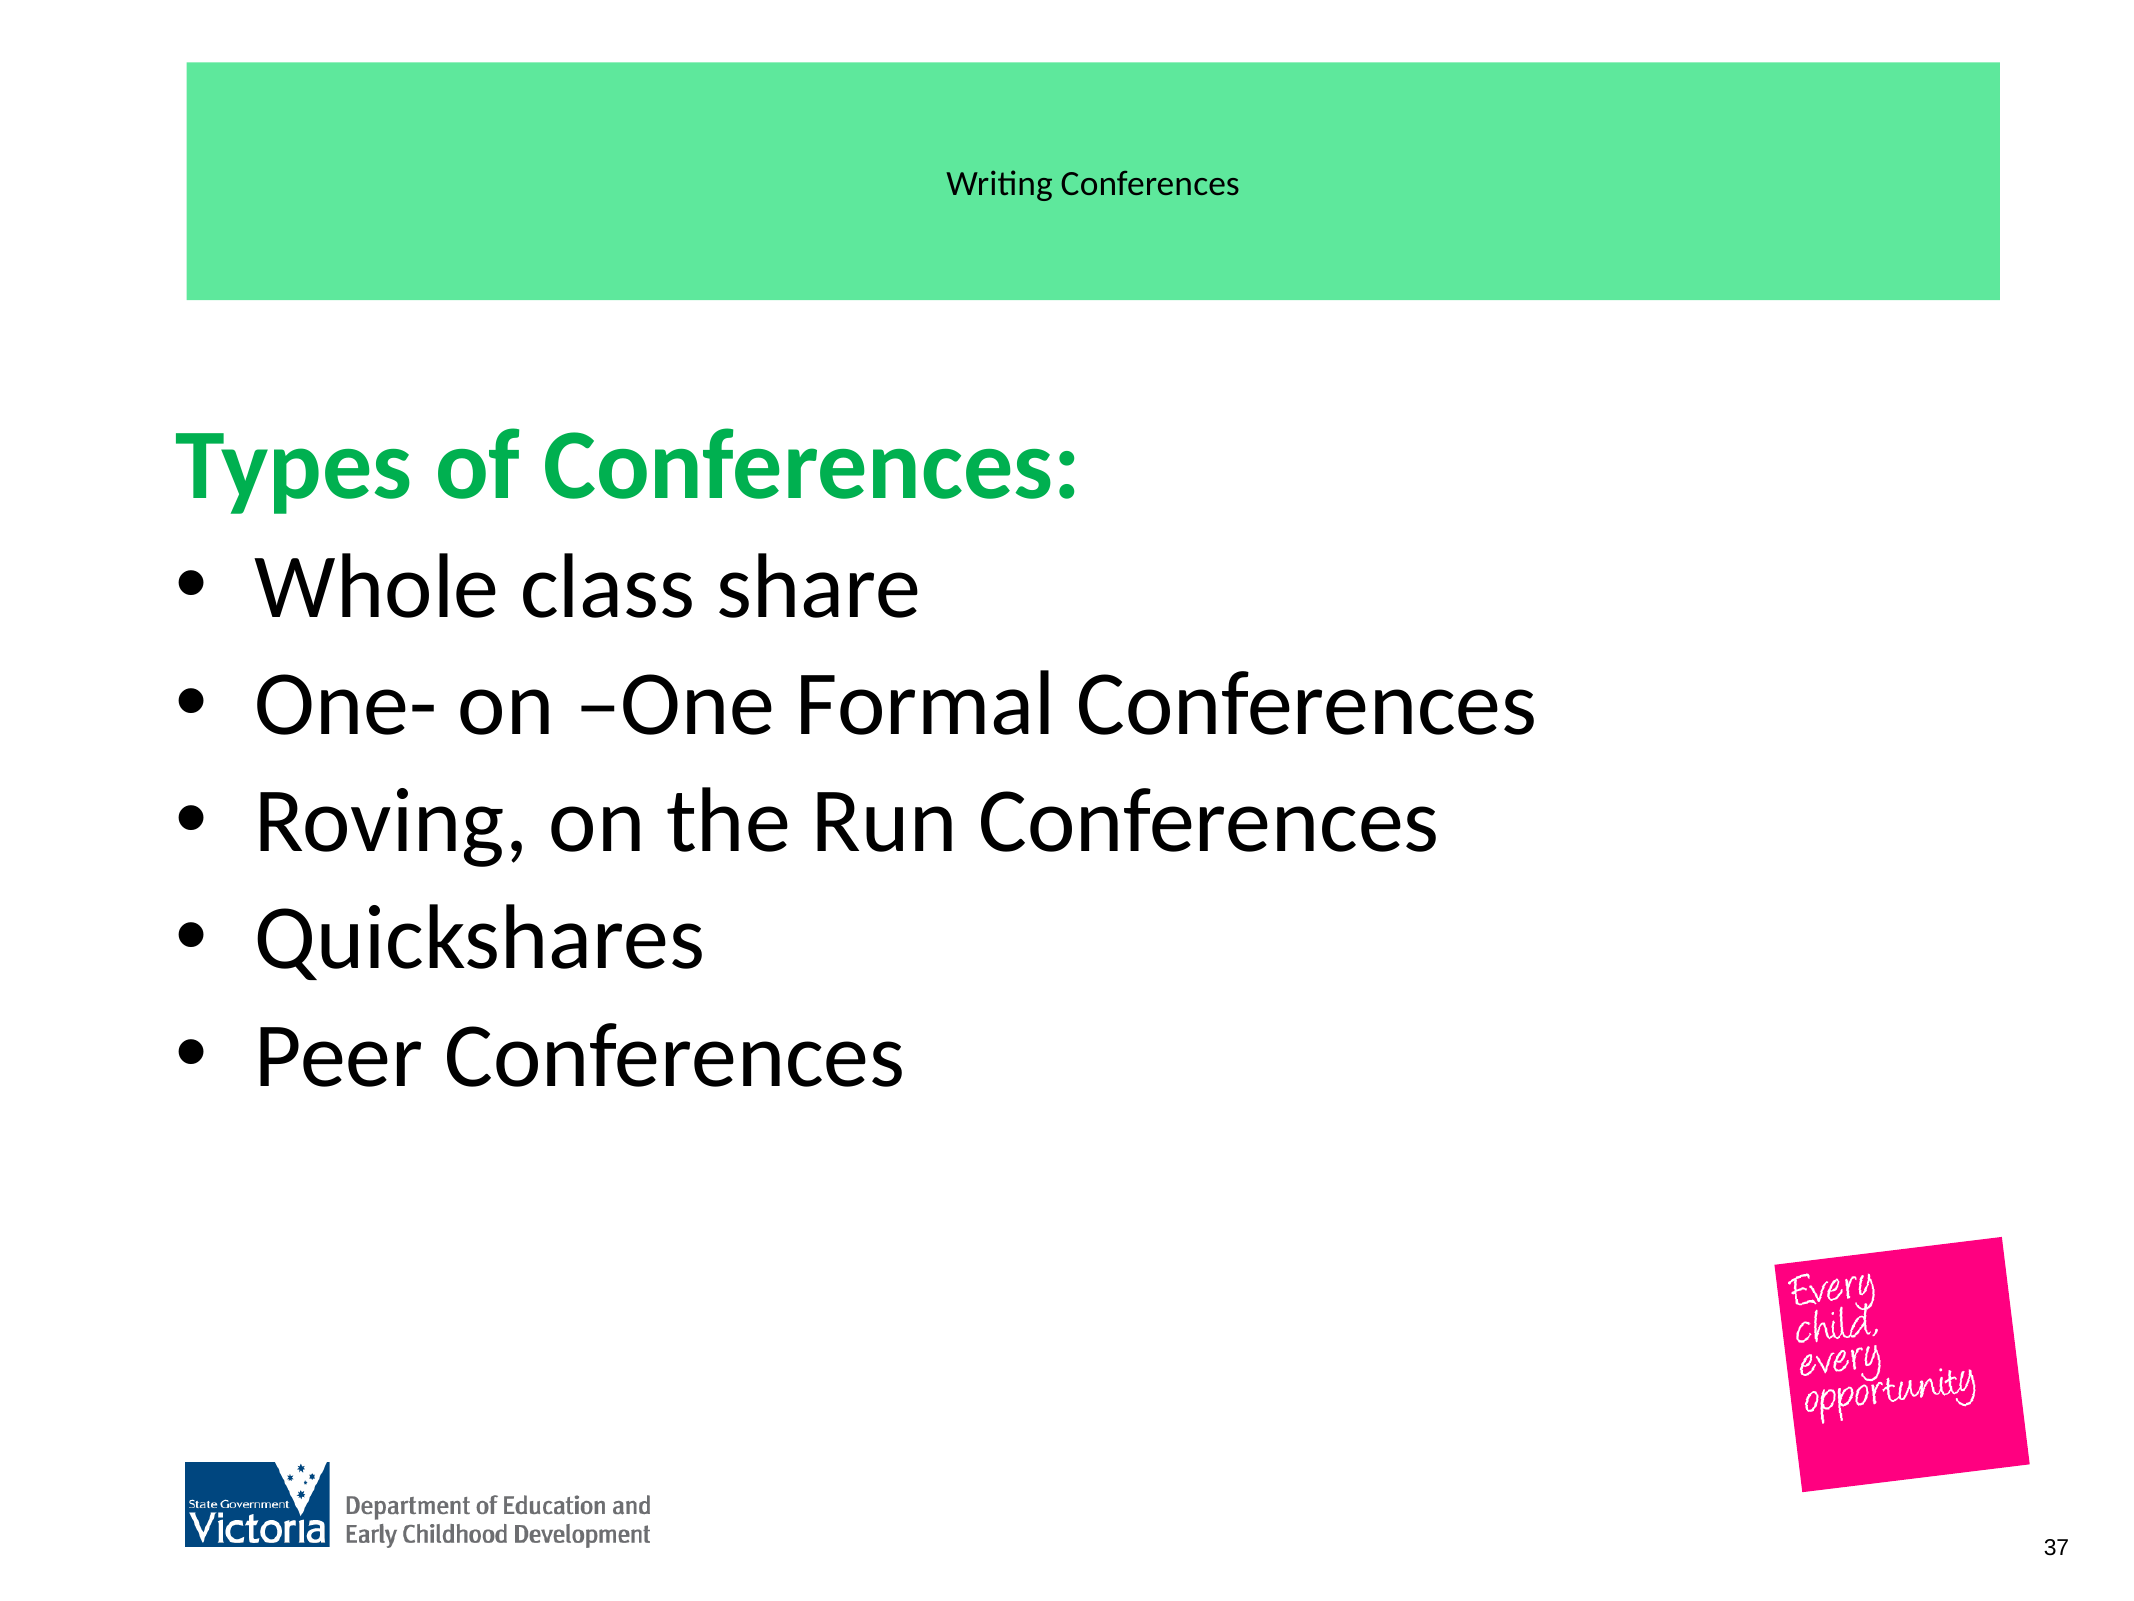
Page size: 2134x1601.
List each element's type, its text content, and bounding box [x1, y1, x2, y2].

title Writing Conferences [186, 62, 2001, 299]
text_box 37 [2028, 1525, 2092, 1568]
picture [1784, 1338, 2030, 1493]
picture [185, 1462, 650, 1548]
list Types of Conferences: Whole class share One- on –One Formal Conferences Roving, on the Run Conferences Quickshares Peer Conferences [153, 299, 2017, 1338]
